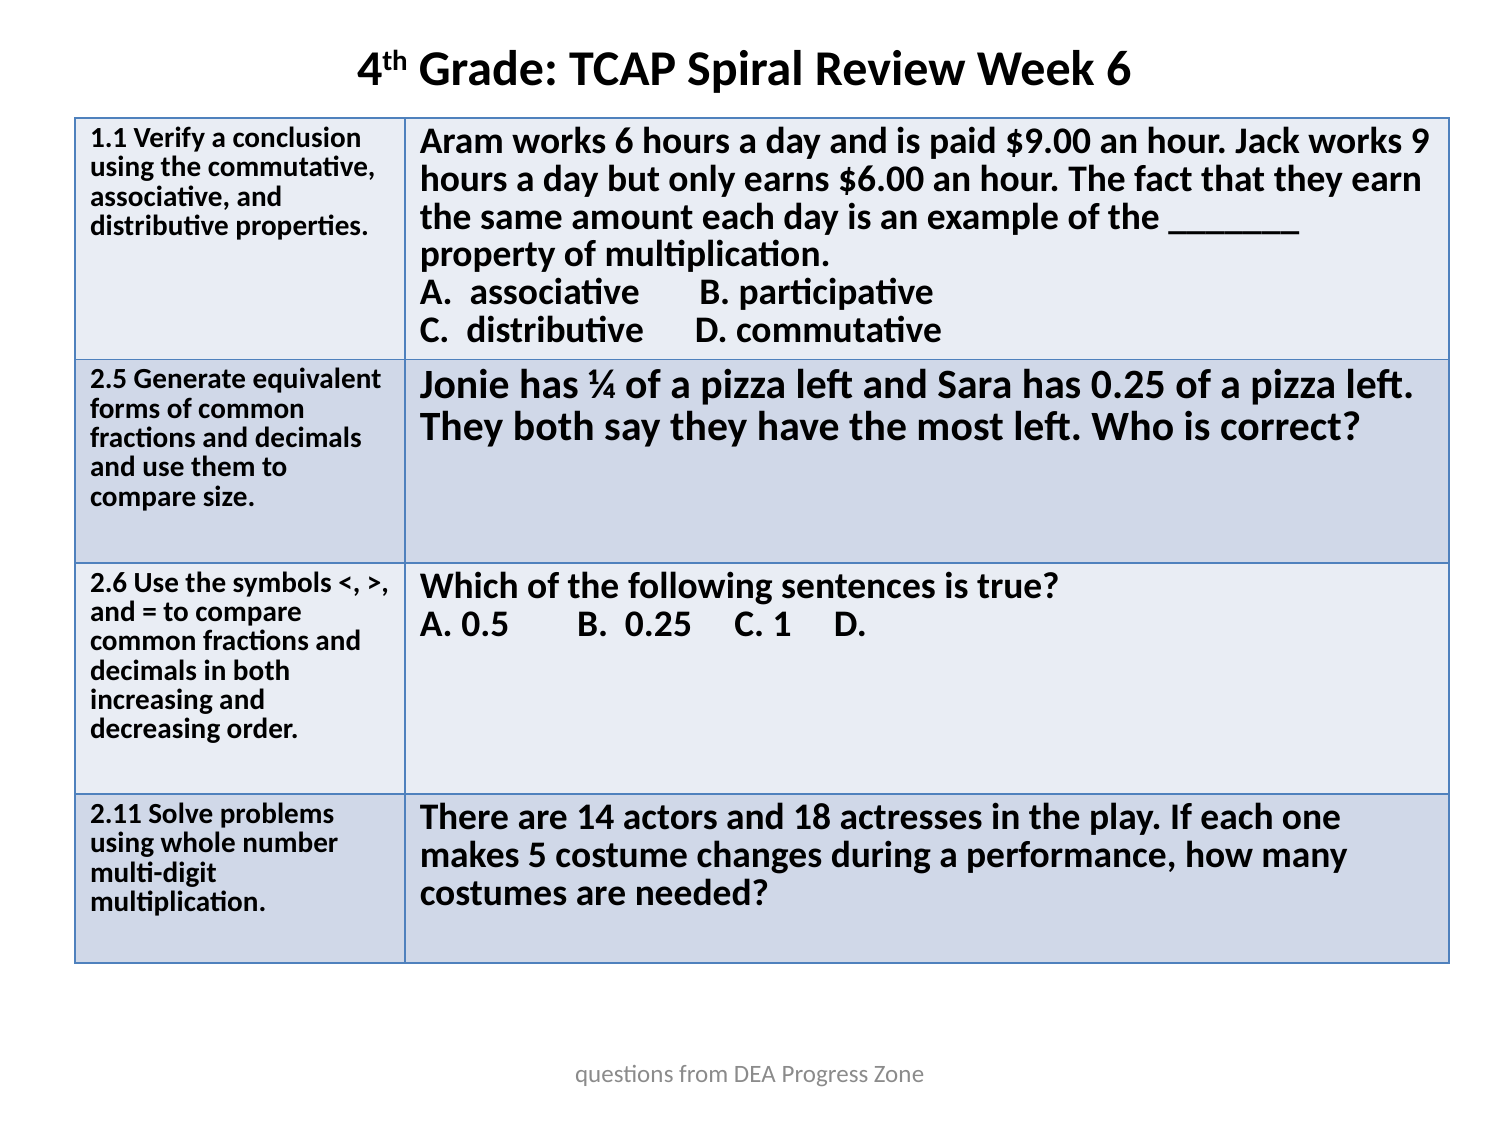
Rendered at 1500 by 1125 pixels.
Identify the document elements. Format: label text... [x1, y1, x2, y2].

footer questions from DEA Progress Zone [512, 1042, 988, 1103]
title 4th Grade: TCAP Spiral Review Week 6 [74, 44, 1426, 86]
